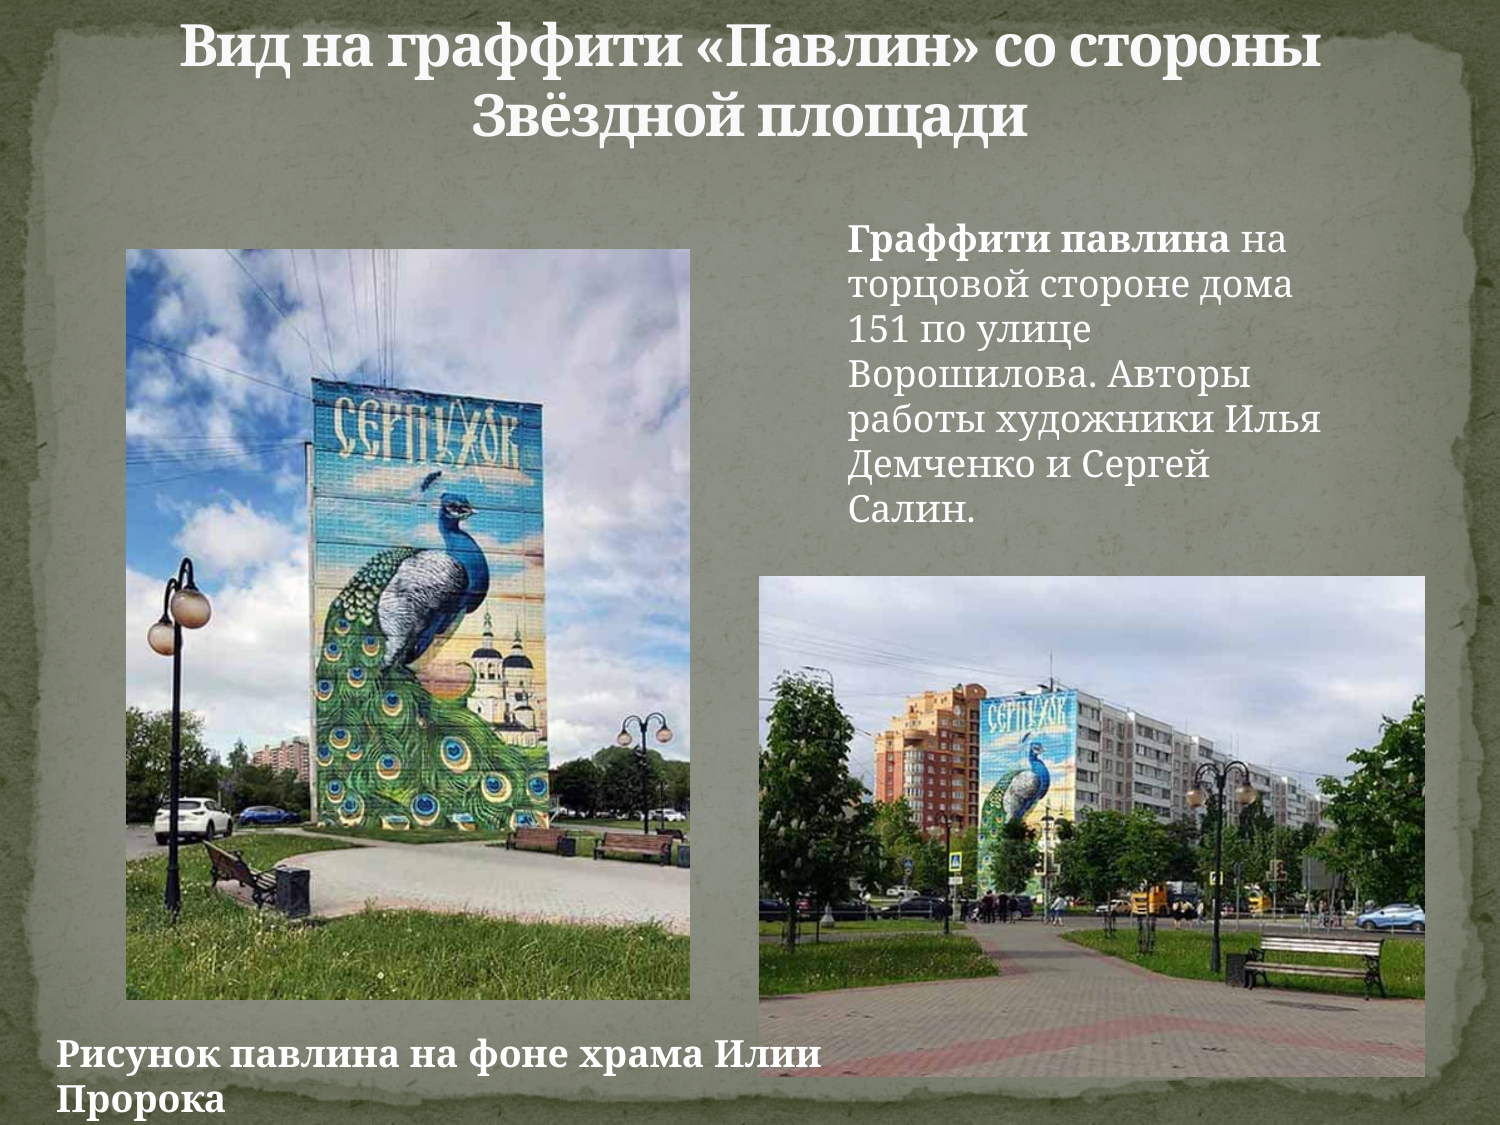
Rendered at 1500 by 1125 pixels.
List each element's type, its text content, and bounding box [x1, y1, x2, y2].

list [129, 252, 688, 999]
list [760, 579, 1425, 1076]
text_box Рисунок павлина на фоне храма Илии Пророка [41, 1023, 904, 1125]
title Вид на граффити «Павлин» со стороны Звёздной площади [74, 125, 1425, 225]
text_box Граффити павлина на торцовой стороне дома 151 по улице Ворошилова. Авторы работы художники Илья Демченко и Сергей Салин. [832, 208, 1353, 538]
